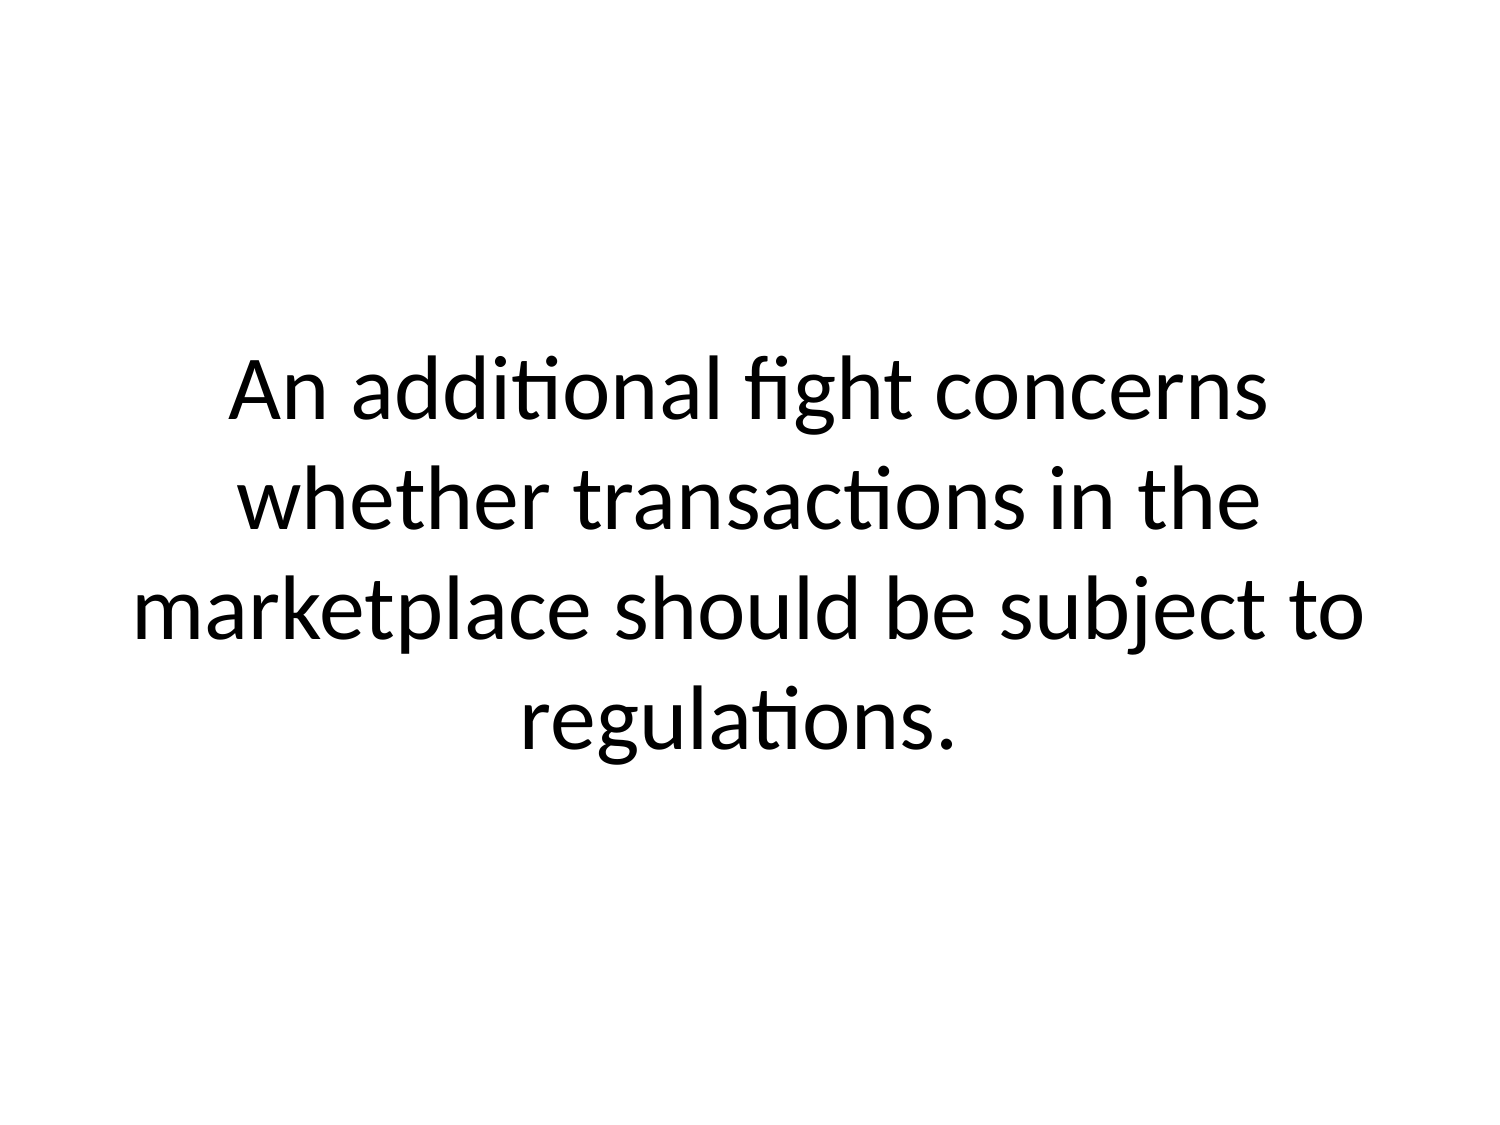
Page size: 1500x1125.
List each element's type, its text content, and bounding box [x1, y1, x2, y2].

title An additional fight concerns whether transactions in the marketplace should be subject to regulations. [74, 44, 1426, 1051]
